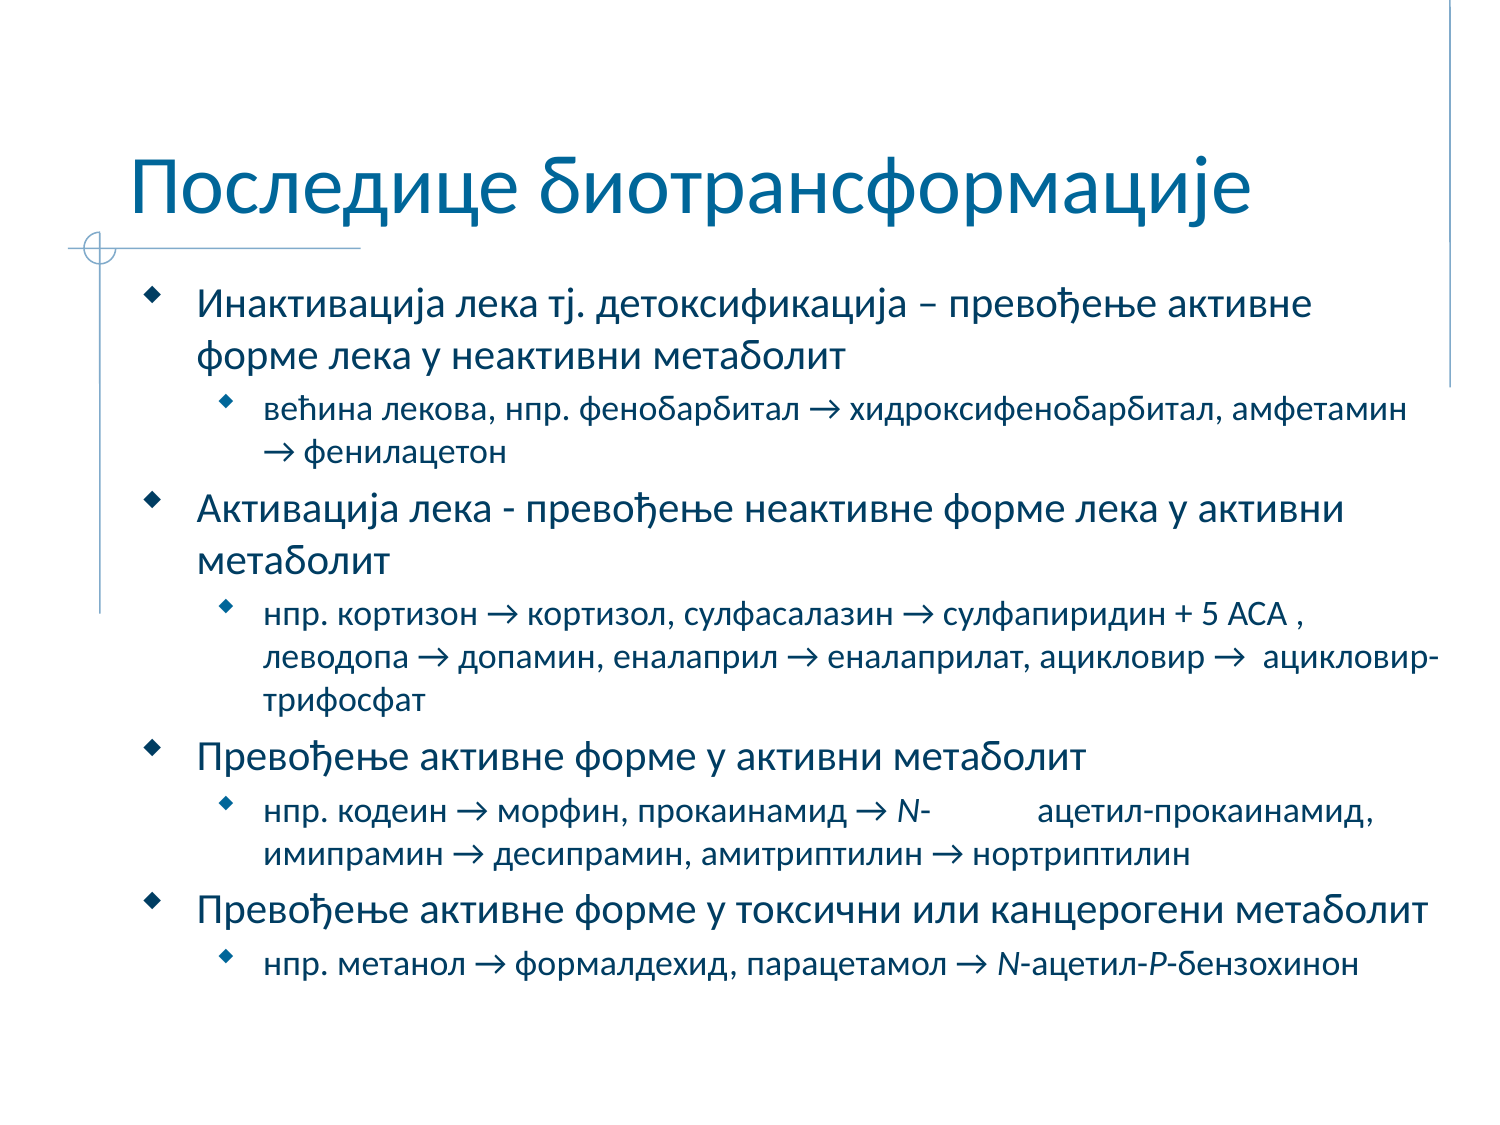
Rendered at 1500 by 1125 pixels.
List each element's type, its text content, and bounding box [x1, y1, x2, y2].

list Инактивација лека тј. детоксификација – превођење активне форме лека у неактивни метаболит већина лекова, нпр. фенобарбитал → хидроксифенобарбитал, амфетамин → фенилацетон Активација лека - превођење неактивне форме лека у активни метаболит нпр. кортизон → кортизол, сулфасалазин → сулфапиридин + 5 АСА , леводопа → допамин, еналаприл → еналаприлат, ацикловир → ацикловир-трифосфат Превођење активне форме у активни метаболит нпр. кодеин → морфин, прокаинамид → N- ацетил-прокаинамид, имипрамин → десипрамин, амитриптилин → нортриптилин Превођење активне форме у токсични или канцерогени метаболит нпр. метанол → формалдехид, парацетамол → N-ацетил-Р-бензохинон [124, 266, 1460, 1002]
title Последице биотрансформације [113, 49, 1436, 238]
